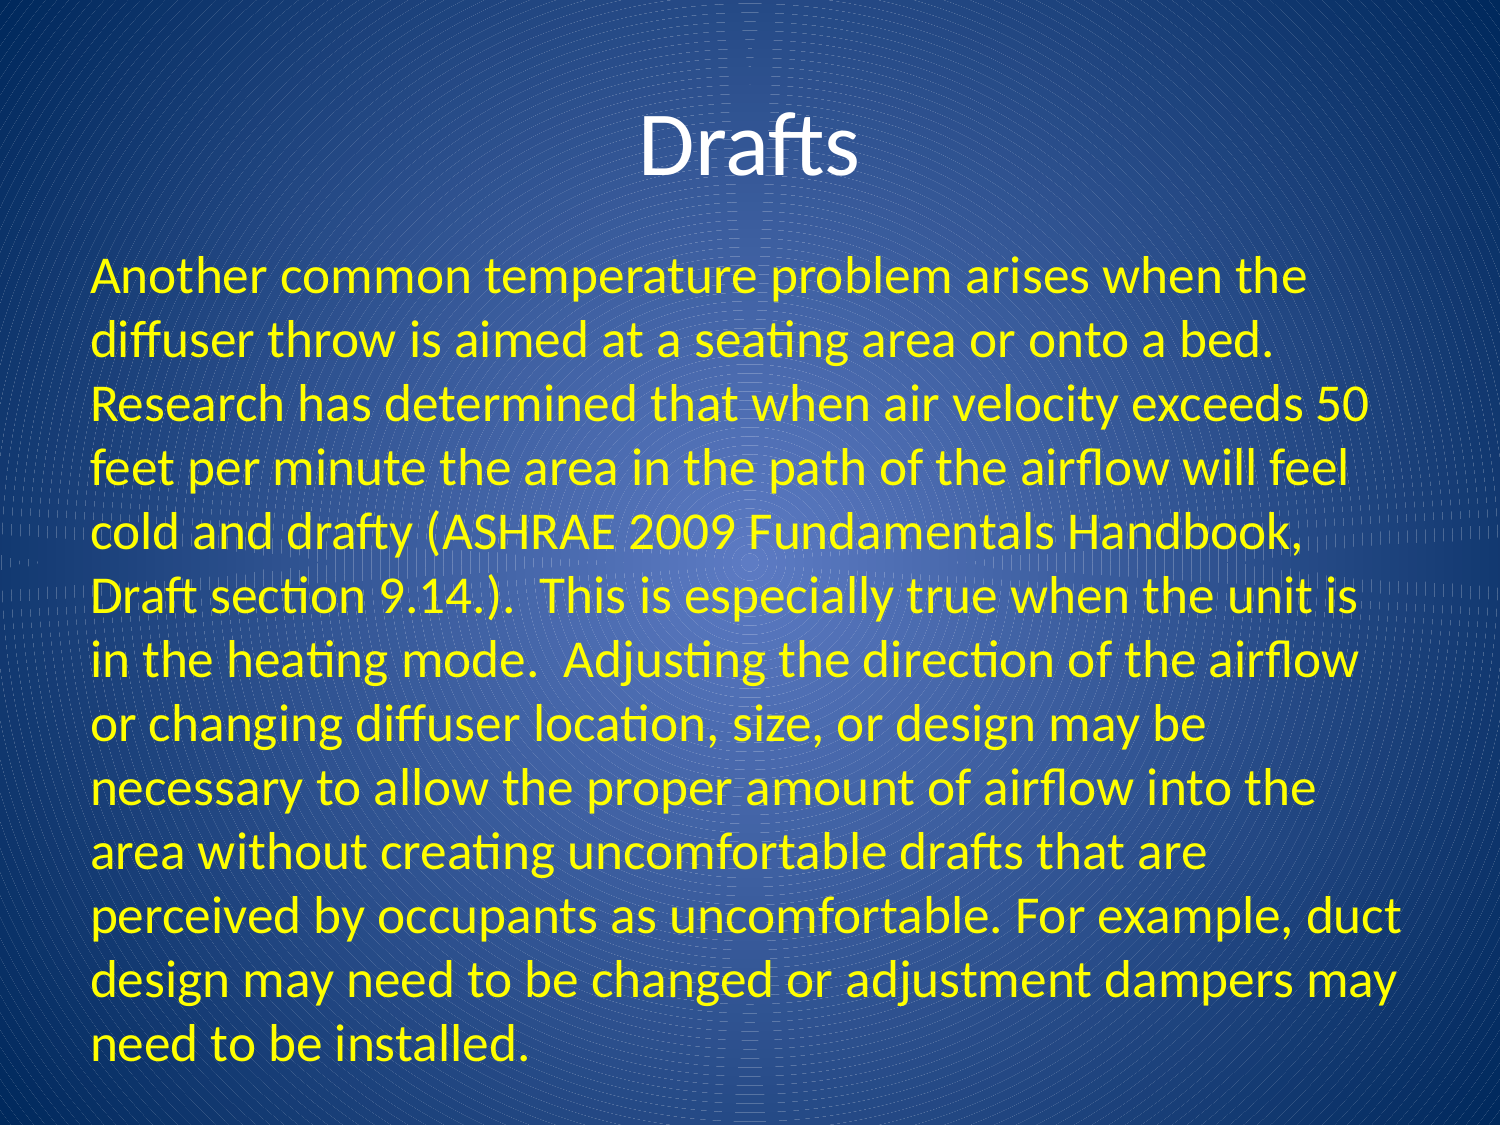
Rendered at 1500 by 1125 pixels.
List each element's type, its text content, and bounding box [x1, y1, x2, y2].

title Drafts [75, 45, 1425, 232]
list Another common temperature problem arises when the diffuser throw is aimed at a seating area or onto a bed. Research has determined that when air velocity exceeds 50 feet per minute the area in the path of the airflow will feel cold and drafty (ASHRAE 2009 Fundamentals Handbook, Draft section 9.14.). This is especially true when the unit is in the heating mode. Adjusting the direction of the airflow or changing diffuser location, size, or design may be necessary to allow the proper amount of airflow into the area without creating uncomfortable drafts that are perceived by occupants as uncomfortable. For example, duct design may need to be changed or adjustment dampers may need to be installed. [75, 232, 1425, 1080]
